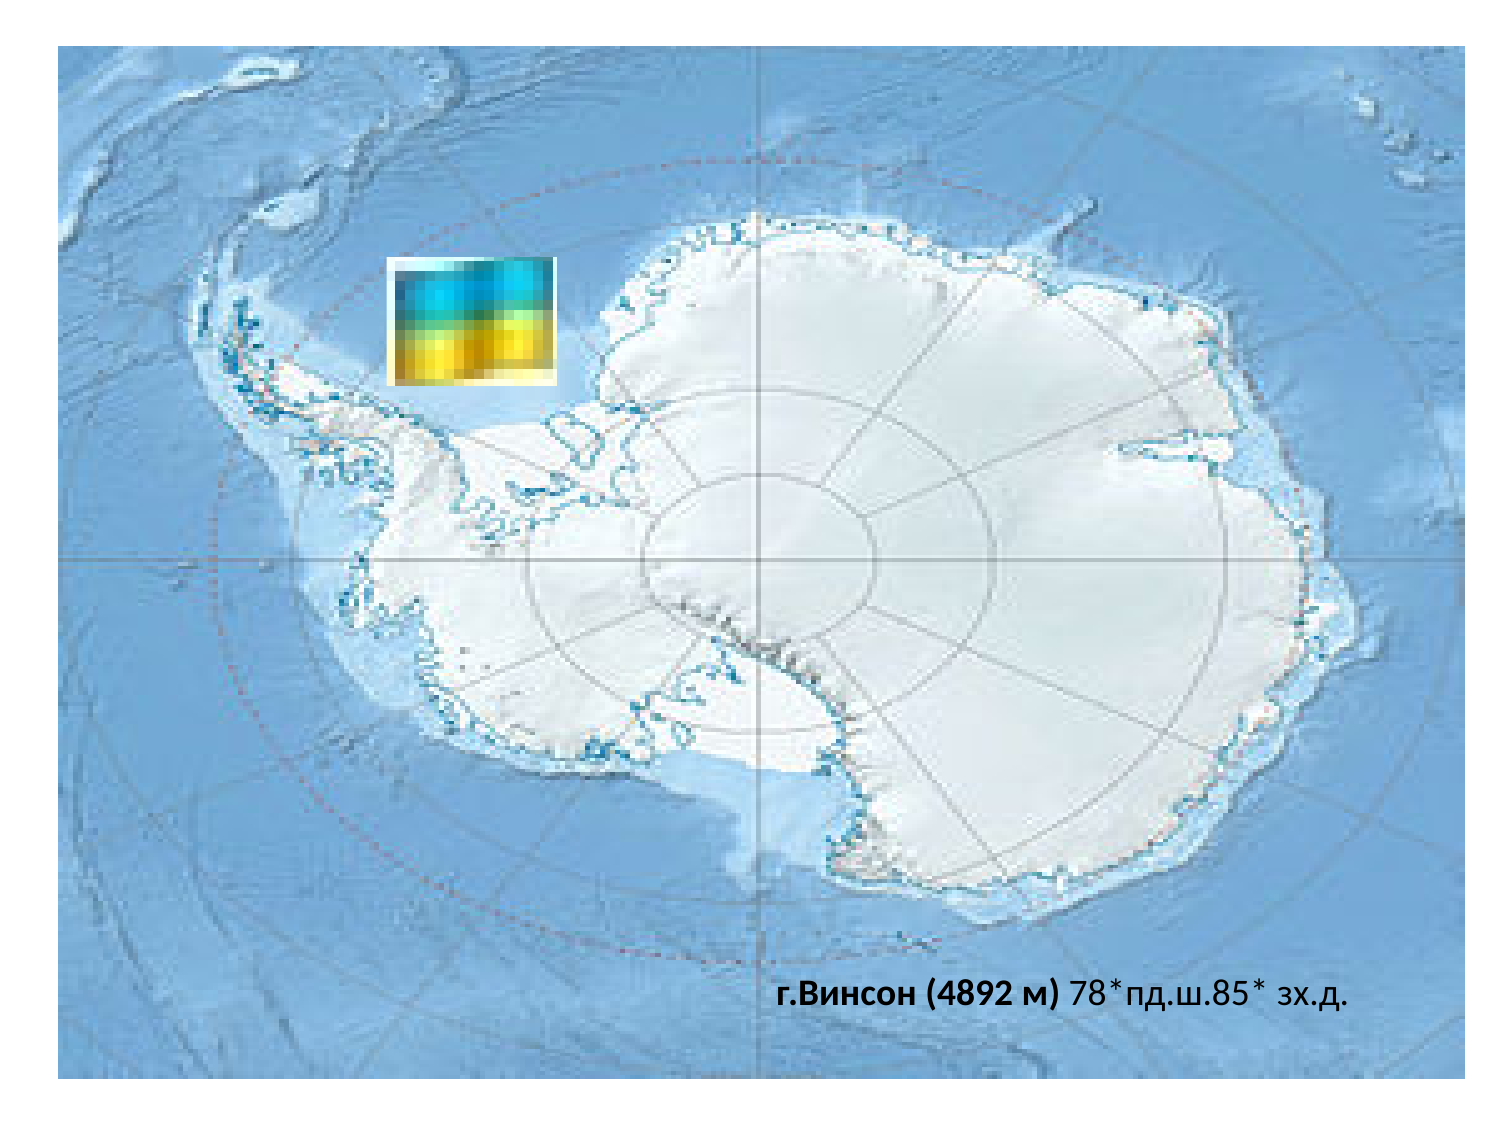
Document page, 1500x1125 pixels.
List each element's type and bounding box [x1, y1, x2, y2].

list [58, 46, 1466, 1079]
picture [386, 257, 558, 387]
